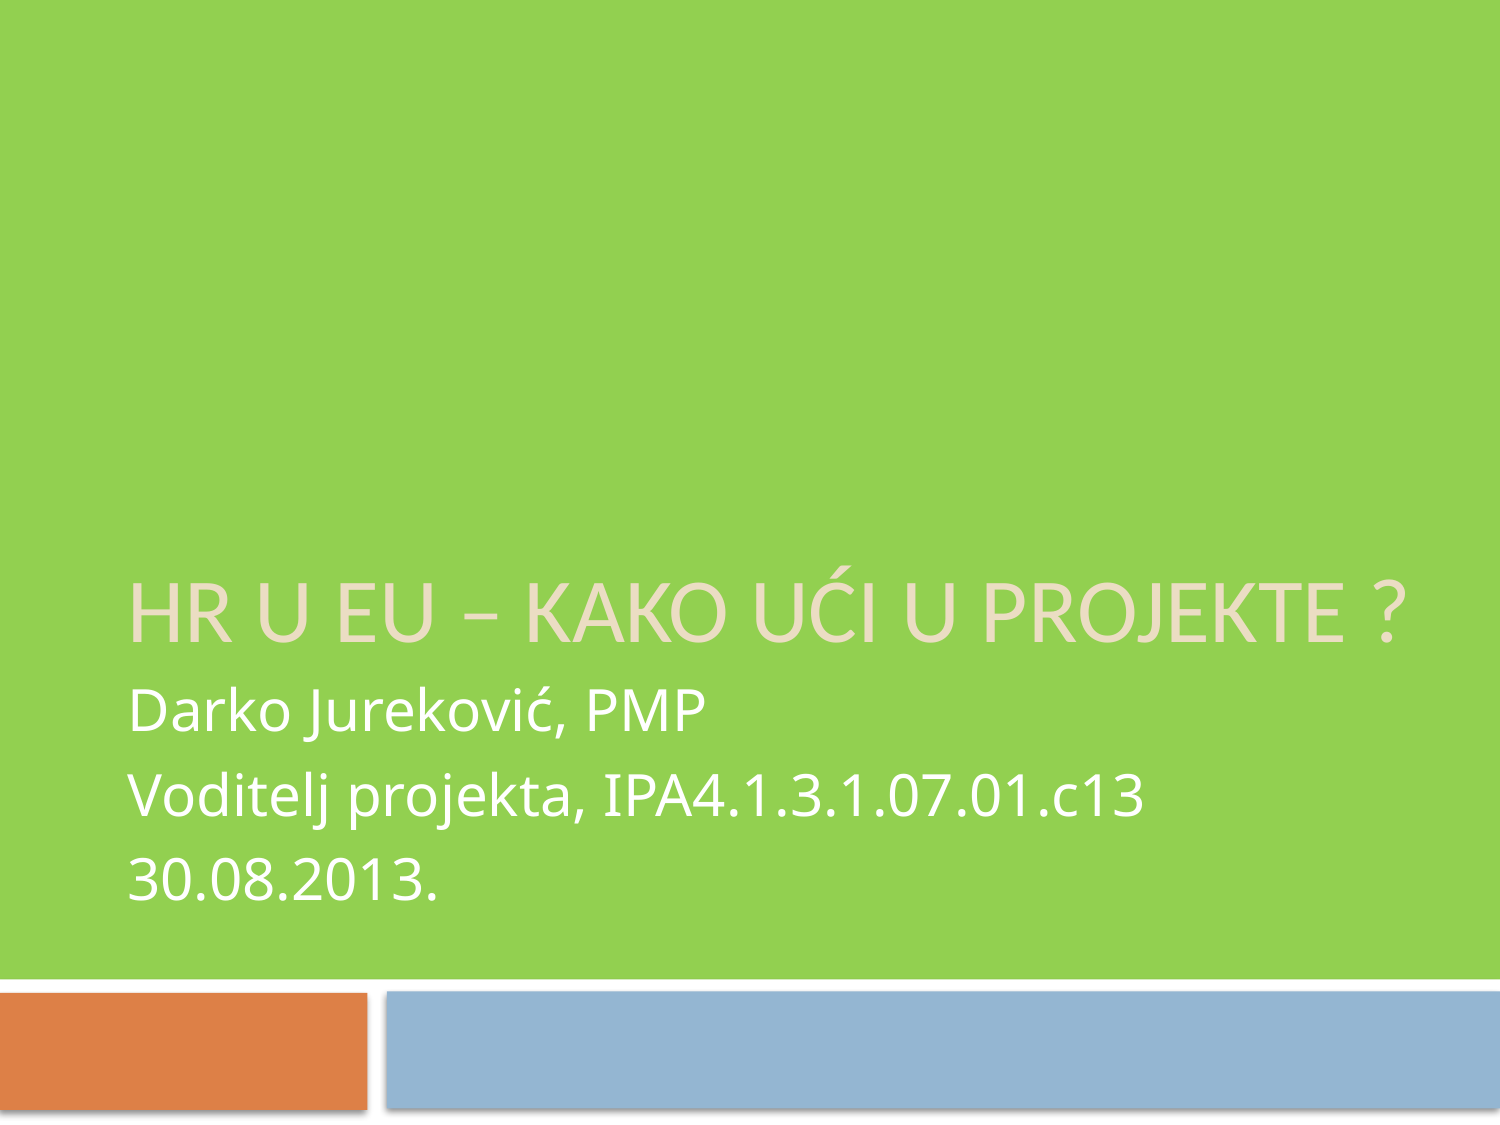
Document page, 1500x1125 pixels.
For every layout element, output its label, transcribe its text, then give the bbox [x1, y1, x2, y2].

title HR u EU – kako ući u projekte ? [112, 351, 1459, 669]
subtitle Darko Jureković, PMP Voditelj projekta, IPA4.1.3.1.07.01.c13 30.08.2013. [112, 656, 1438, 929]
